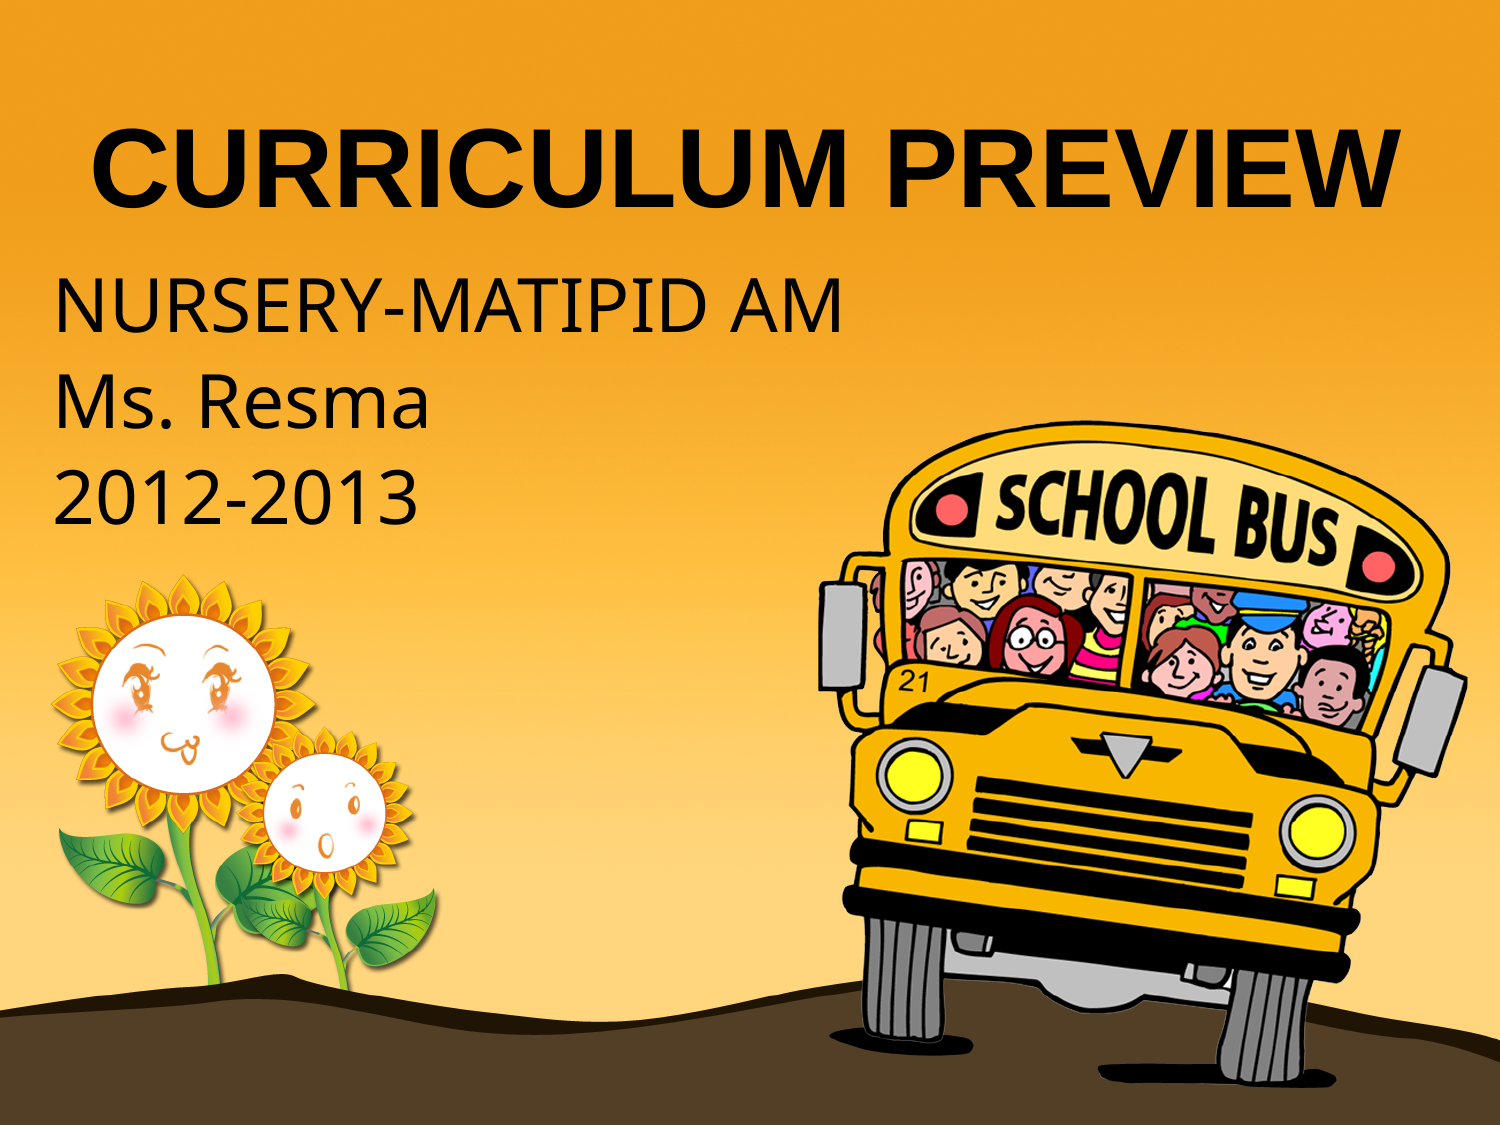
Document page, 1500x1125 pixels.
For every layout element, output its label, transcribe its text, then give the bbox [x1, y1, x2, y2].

text_box NURSERY-MATIPID AM Ms. Resma 2012-2013 [37, 260, 1075, 548]
picture [0, 0, 1500, 1125]
text_box CURRICULUM PREVIEW [75, 87, 1450, 238]
